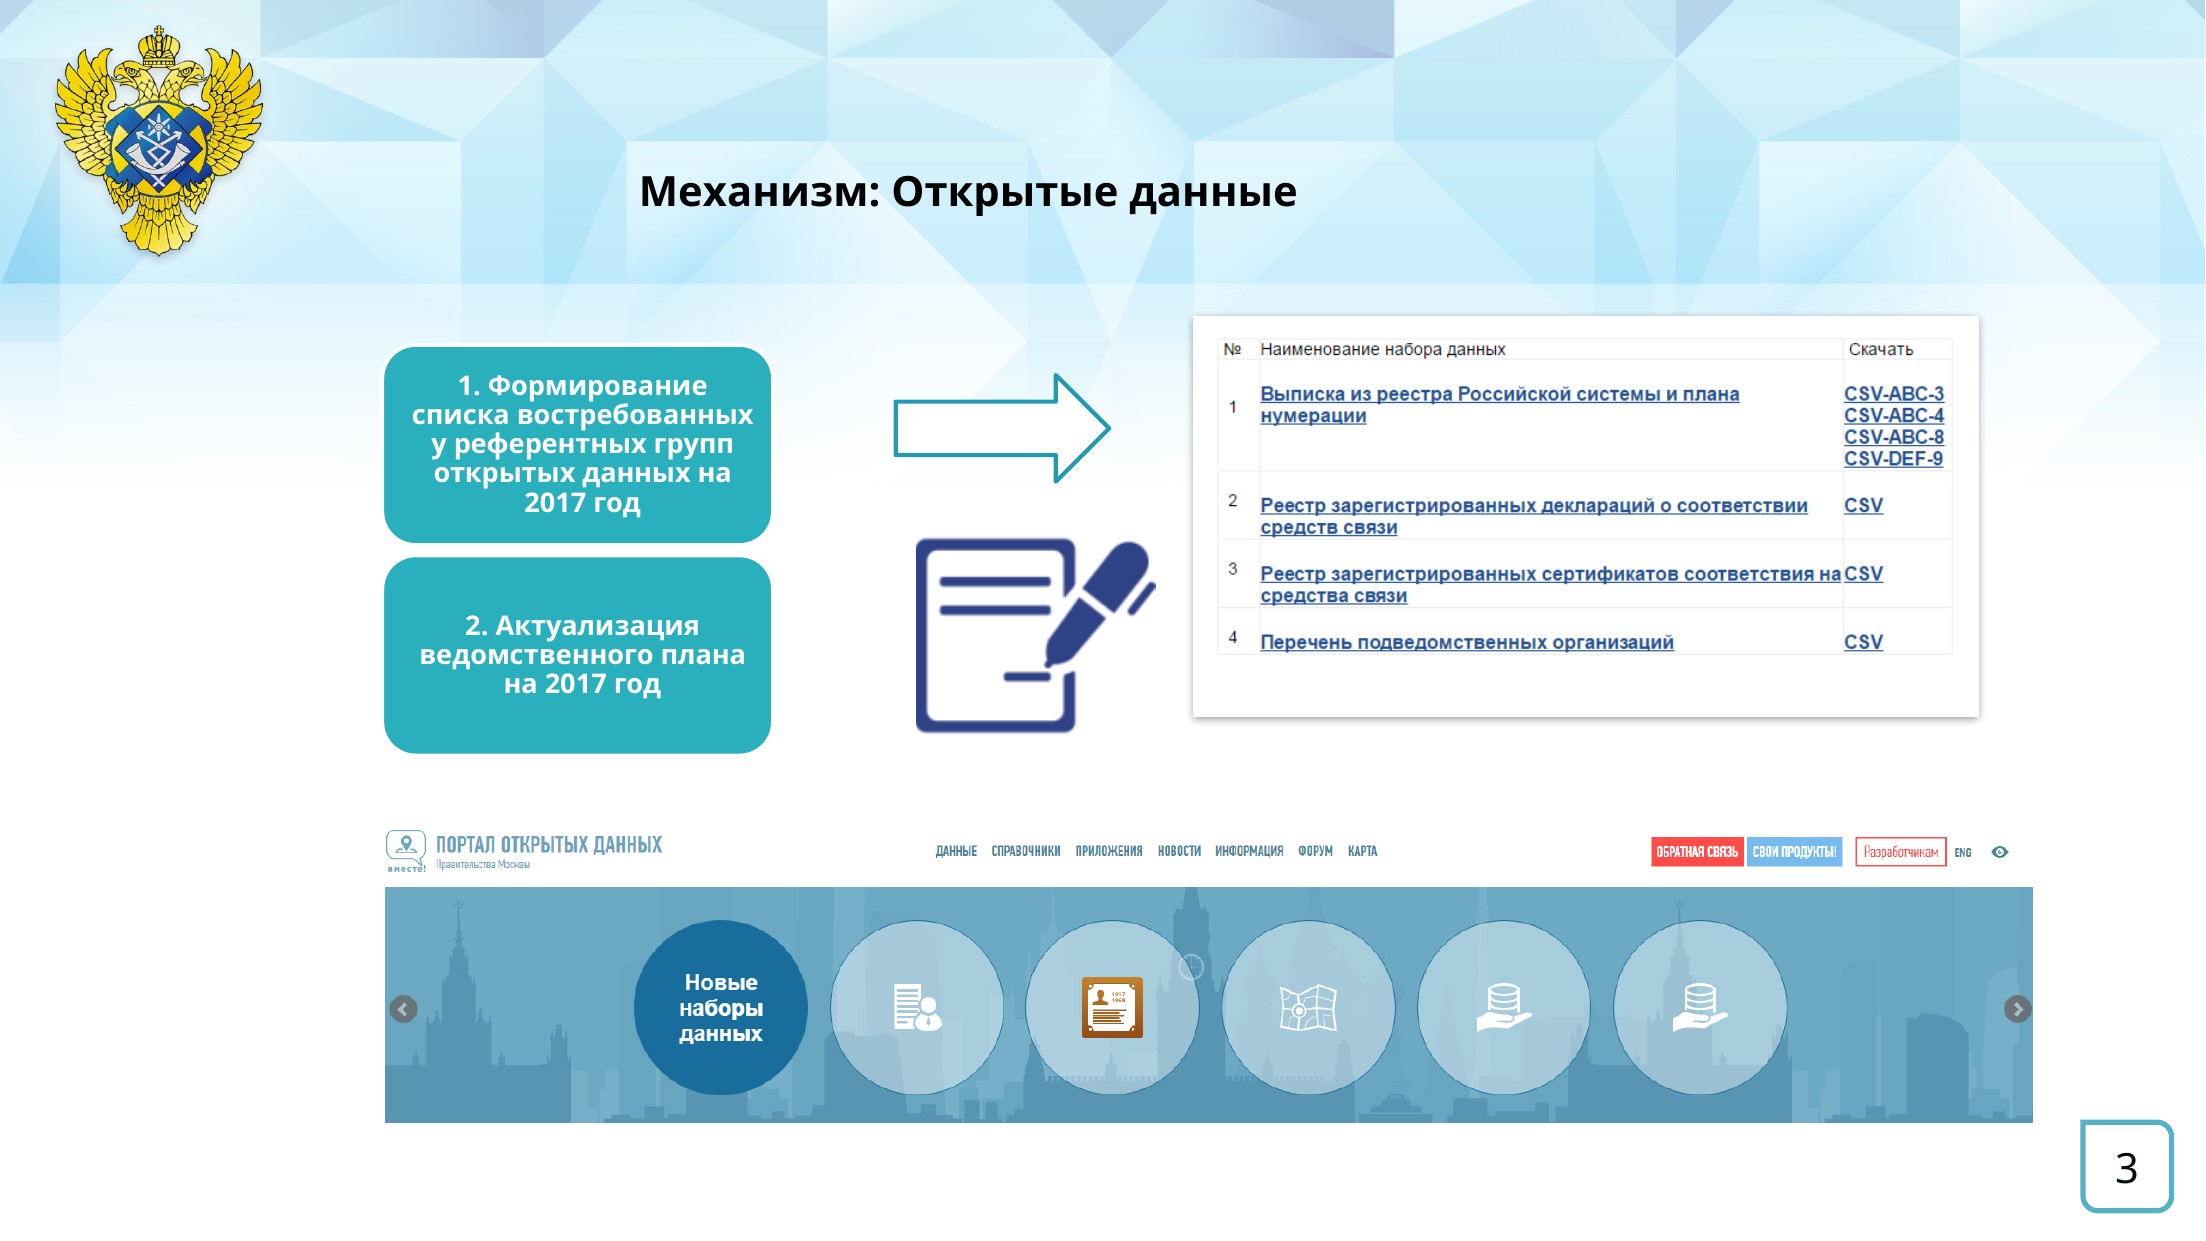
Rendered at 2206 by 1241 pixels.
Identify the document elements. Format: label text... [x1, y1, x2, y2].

picture [0, 0, 2206, 496]
picture [382, 824, 2034, 1123]
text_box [34, 344, 1121, 756]
picture [916, 515, 1157, 756]
text_box Механизм: Открытые данные [624, 157, 1313, 223]
text_box 3 [2080, 1120, 2174, 1213]
picture [1207, 330, 1966, 703]
